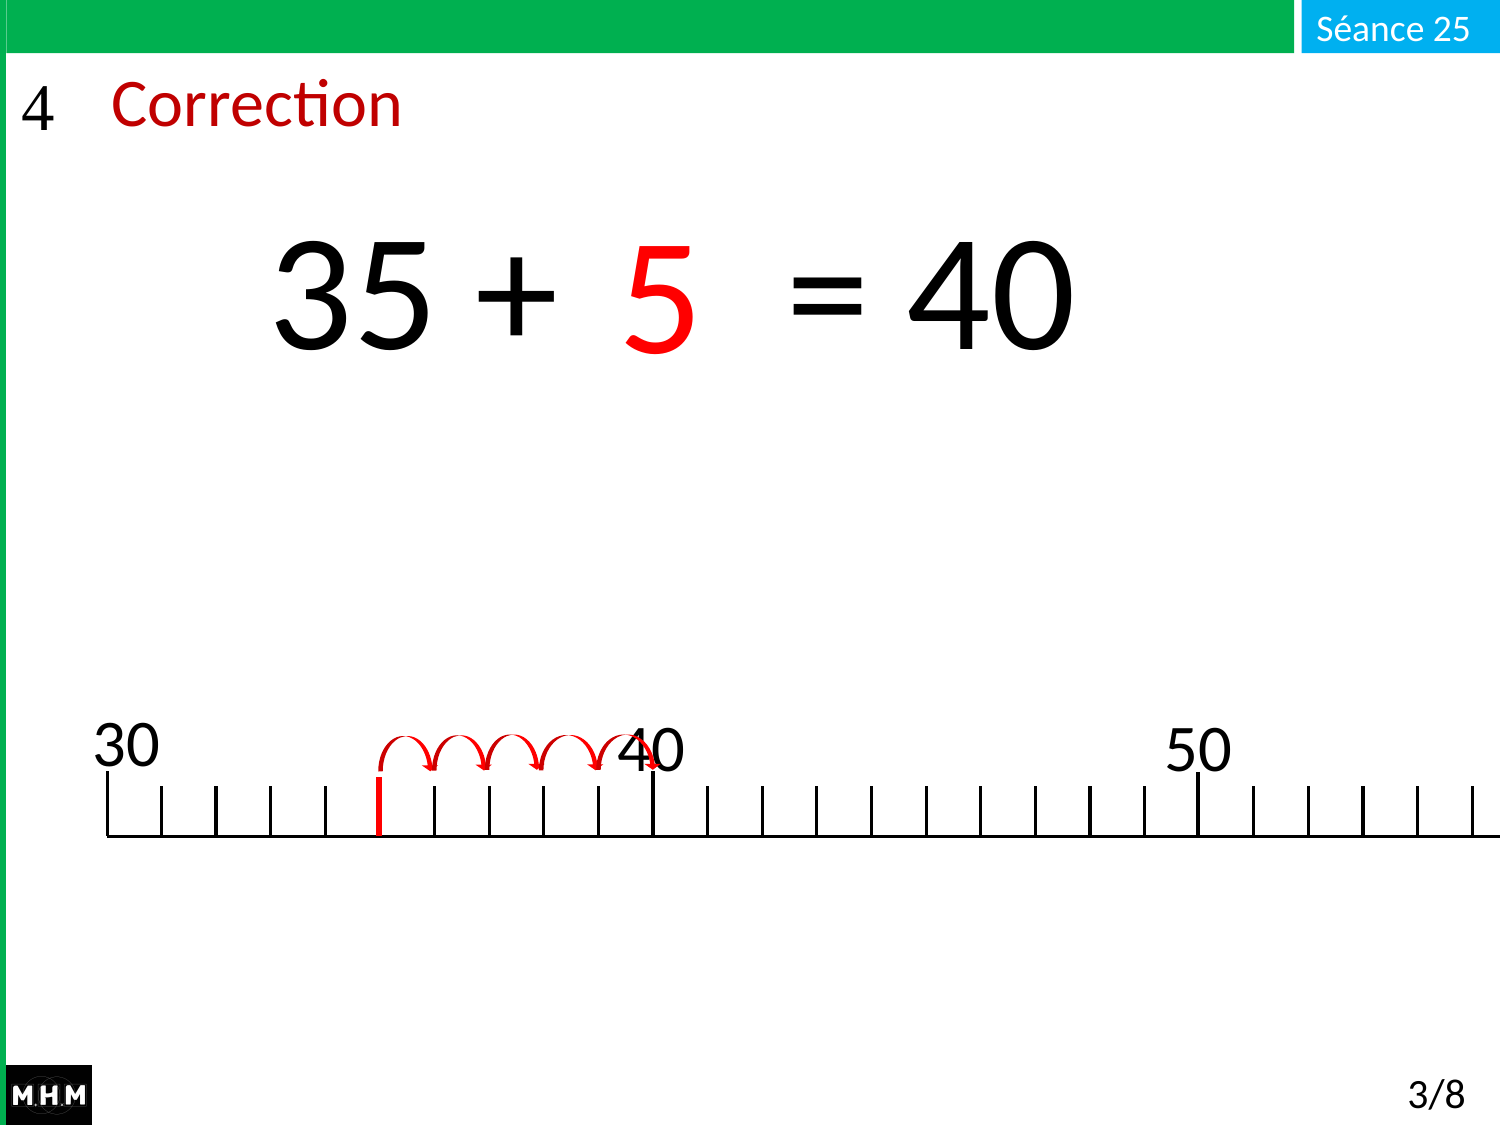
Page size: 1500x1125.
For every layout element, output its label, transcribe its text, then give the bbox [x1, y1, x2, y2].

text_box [77, 692, 1500, 838]
text_box 35 + … = 40 [215, 175, 1151, 391]
text_box 5 [553, 179, 768, 395]
list 3/8 [1373, 1064, 1500, 1125]
title Correction [96, 60, 1391, 150]
picture [6, 1065, 92, 1125]
